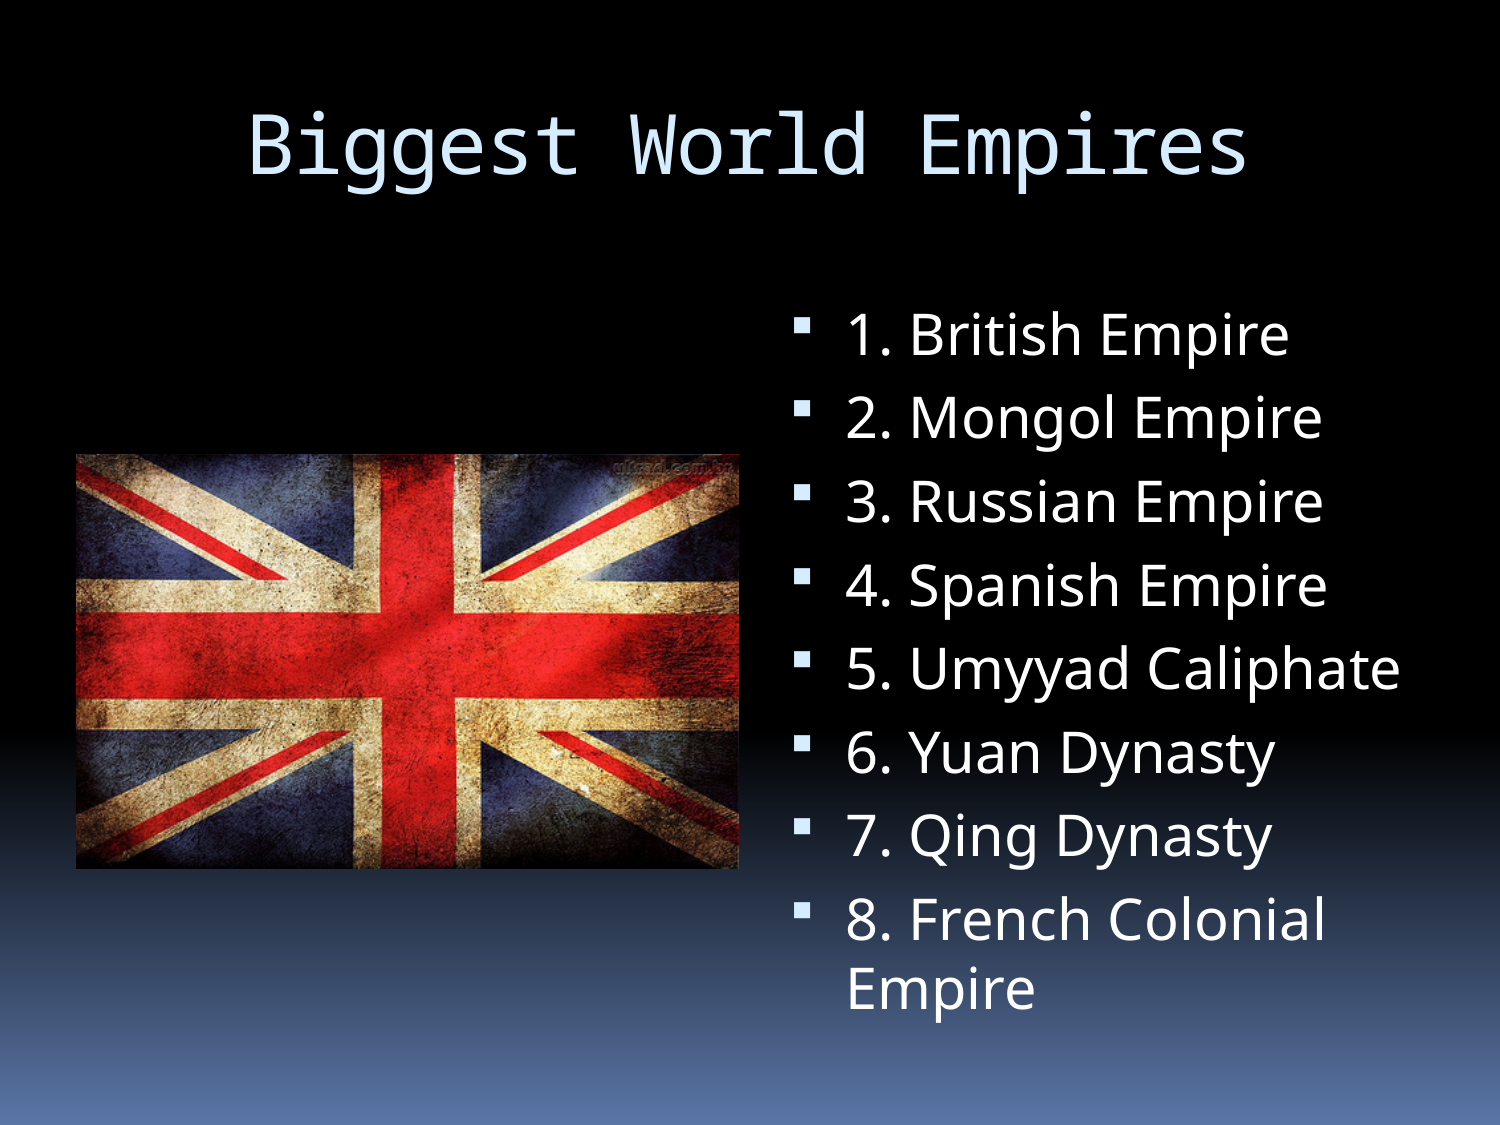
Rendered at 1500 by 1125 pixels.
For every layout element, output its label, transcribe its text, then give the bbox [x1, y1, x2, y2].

list 1. British Empire 2. Mongol Empire 3. Russian Empire 4. Spanish Empire 5. Umyyad Caliphate 6. Yuan Dynasty 7. Qing Dynasty 8. French Colonial Empire [763, 290, 1427, 1033]
title Biggest World Empires [75, 83, 1425, 234]
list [75, 454, 740, 869]
